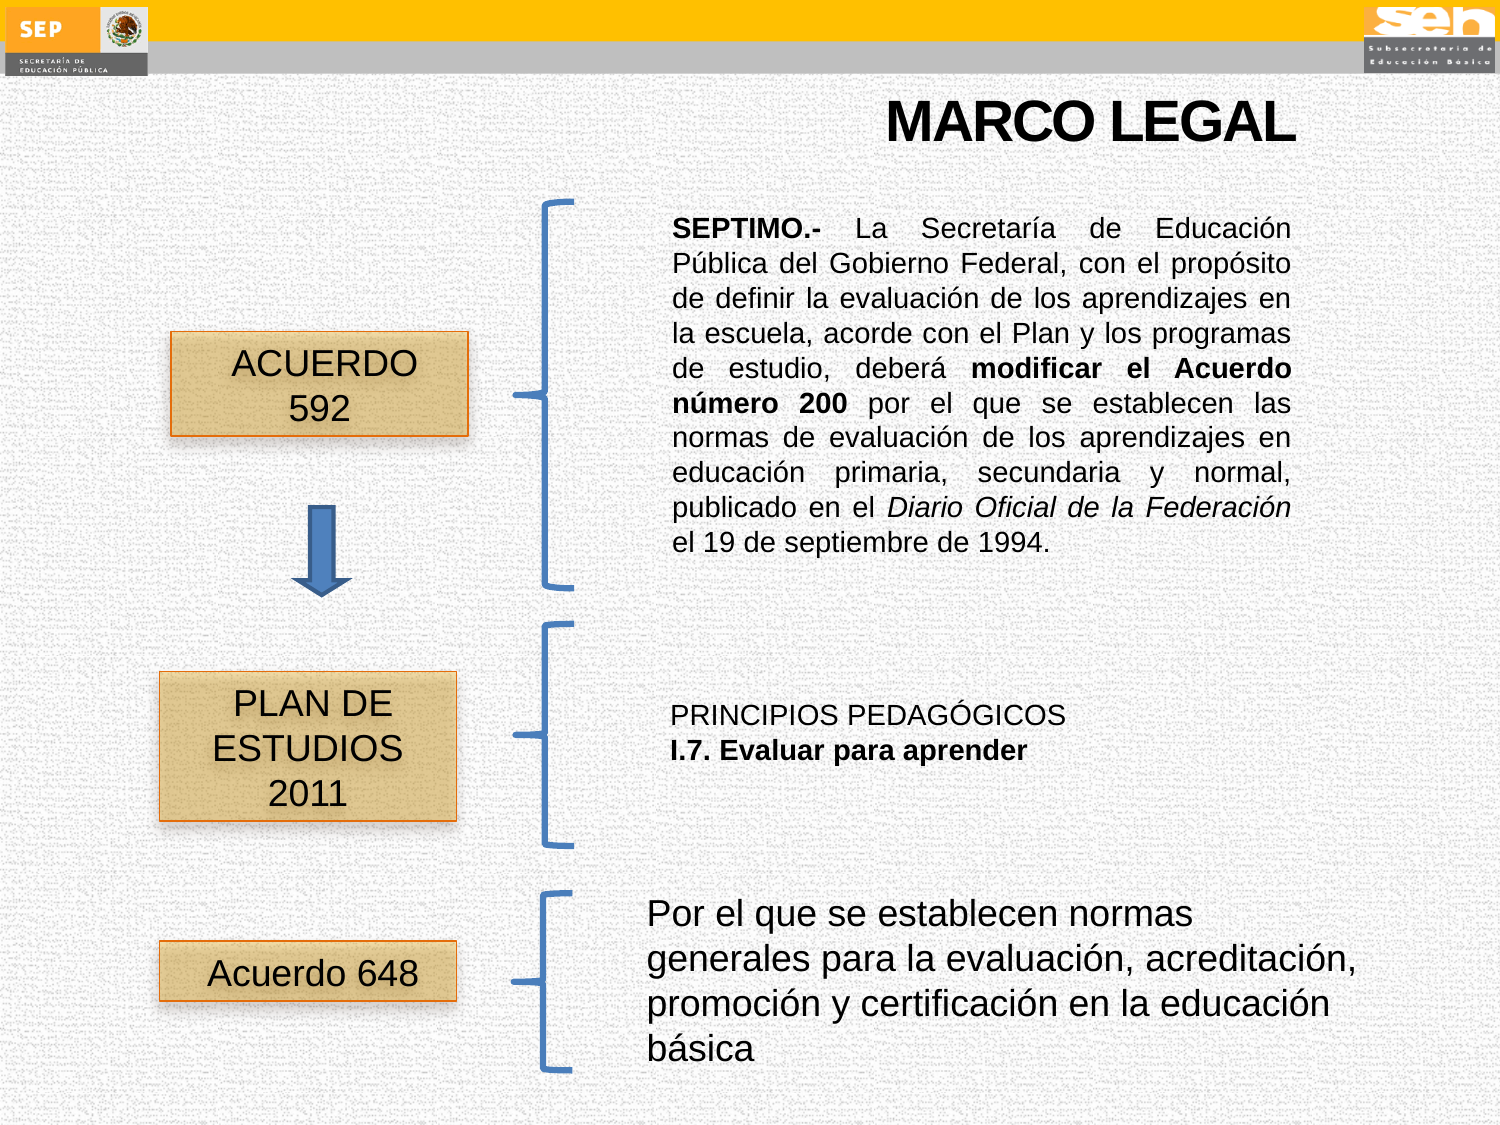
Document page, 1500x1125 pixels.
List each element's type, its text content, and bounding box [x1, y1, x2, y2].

text_box Acuerdo 648 [159, 940, 457, 1002]
title MARCO LEGAL [159, 63, 1341, 173]
picture [5, 7, 148, 76]
text_box [513, 893, 573, 1071]
text_box [298, 507, 346, 596]
text_box [515, 201, 575, 589]
text_box ACUERDO 592 [170, 331, 469, 437]
text_box PLAN DE ESTUDIOS 2011 [159, 671, 457, 822]
text_box Por el que se establecen normas generales para la evaluación, acreditación, promoción y certificación en la educación básica [631, 881, 1376, 1125]
text_box [515, 623, 575, 846]
picture [1364, 7, 1495, 73]
text_box SEPTIMO.- La Secretaría de Educación Pública del Gobierno Federal, con el propósito de definir la evaluación de los aprendizajes en la escuela, acorde con el Plan y los programas de estudio, deberá modificar el Acuerdo número 200 por el que se establecen las normas de evaluación de los aprendizajes en educación primaria, secundaria y normal, publicado en el Diario Oficial de la Federación el 19 de septiembre de 1994. [657, 201, 1308, 601]
text_box PRINCIPIOS PEDAGÓGICOS I.7. Evaluar para aprender [655, 689, 1339, 809]
